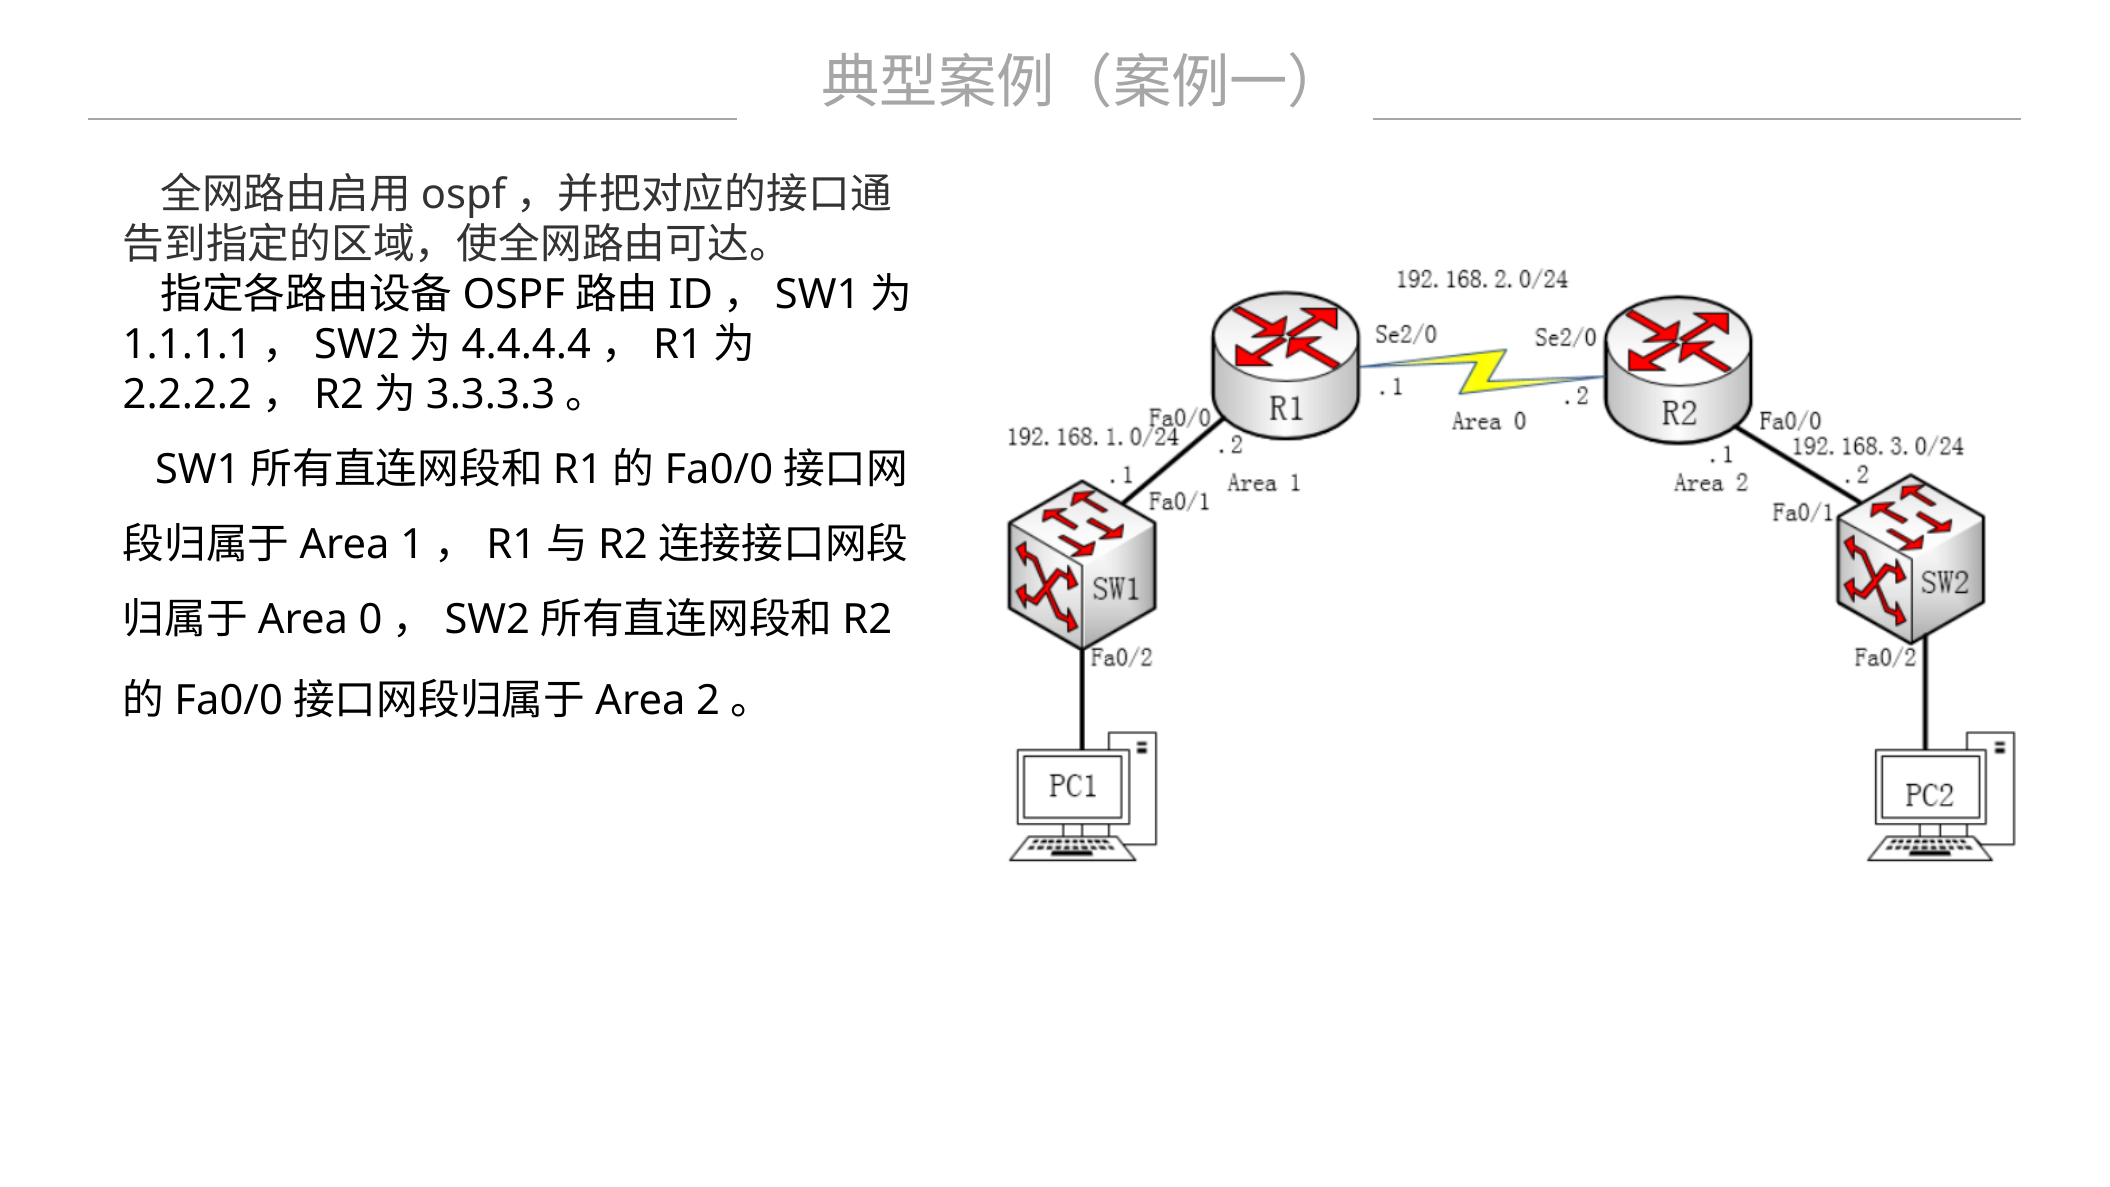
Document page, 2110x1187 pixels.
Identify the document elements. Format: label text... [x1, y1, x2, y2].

text_box 典型案例（案例一） [760, 43, 1408, 114]
picture [985, 247, 2036, 891]
text_box 全网路由启用ospf，并把对应的接口通告到指定的区域，使全网路由可达。 指定各路由设备OSPF路由ID，SW1为1.1.1.1，SW2为4.4.4.4，R1为2.2.2.2，R2为3.3.3.3。 SW1所有直连网段和R1的Fa0/0接口网段归属于Area 1，R1与R2连接接口网段归属于Area 0，SW2所有直连网段和R2的Fa0/0接口网段归属于Area 2。 [107, 159, 942, 732]
